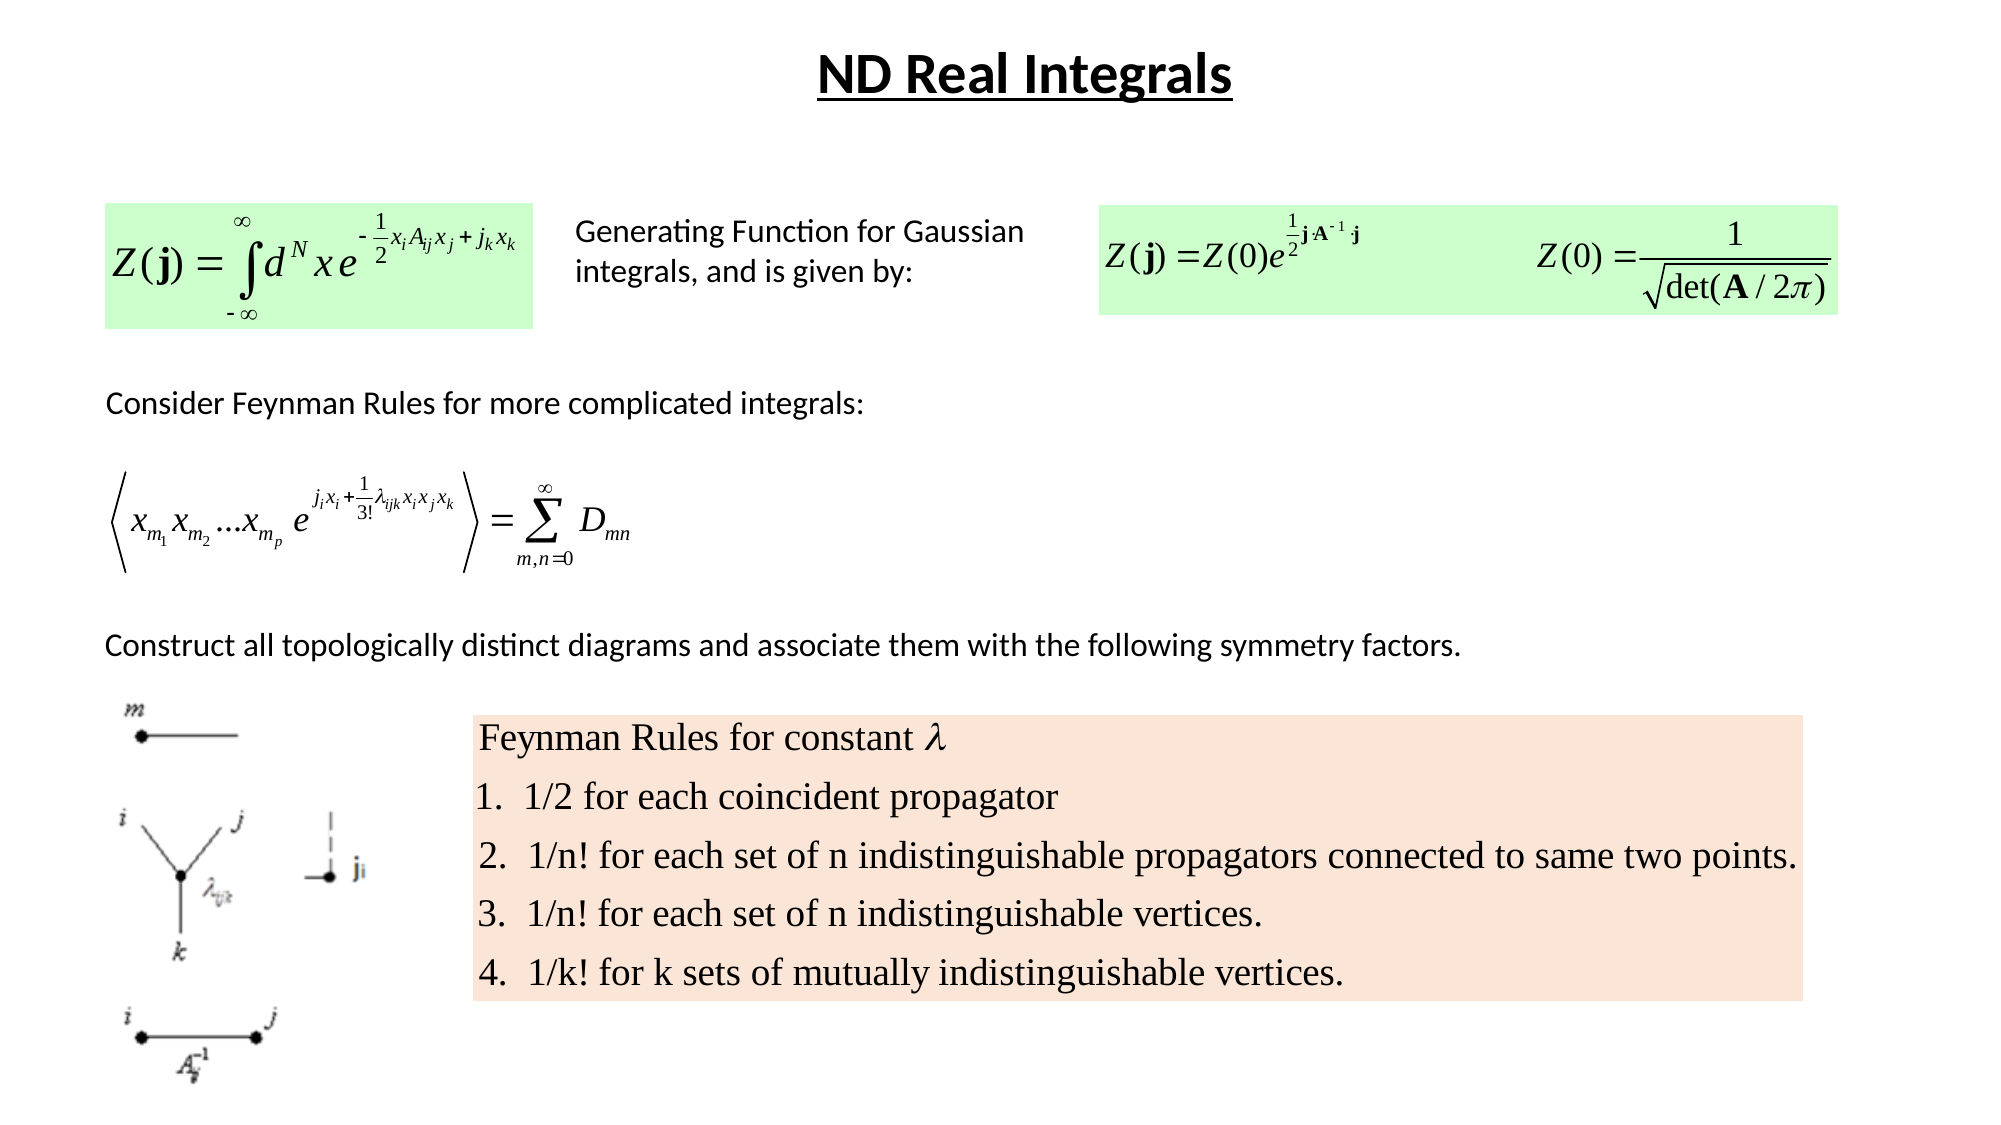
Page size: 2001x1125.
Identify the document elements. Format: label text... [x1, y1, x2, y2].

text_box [105, 202, 533, 329]
text_box Consider Feynman Rules for more complicated integrals: [91, 373, 923, 429]
text_box Construct all topologically distinct diagrams and associate them with the following symmetry factors. [90, 615, 1513, 671]
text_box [1099, 205, 1839, 316]
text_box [104, 465, 642, 580]
picture [65, 680, 387, 1095]
text_box Generating Function for Gaussian integrals, and is given by: [560, 201, 1073, 297]
title ND Real Integrals [630, 35, 1420, 115]
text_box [472, 715, 1804, 1002]
